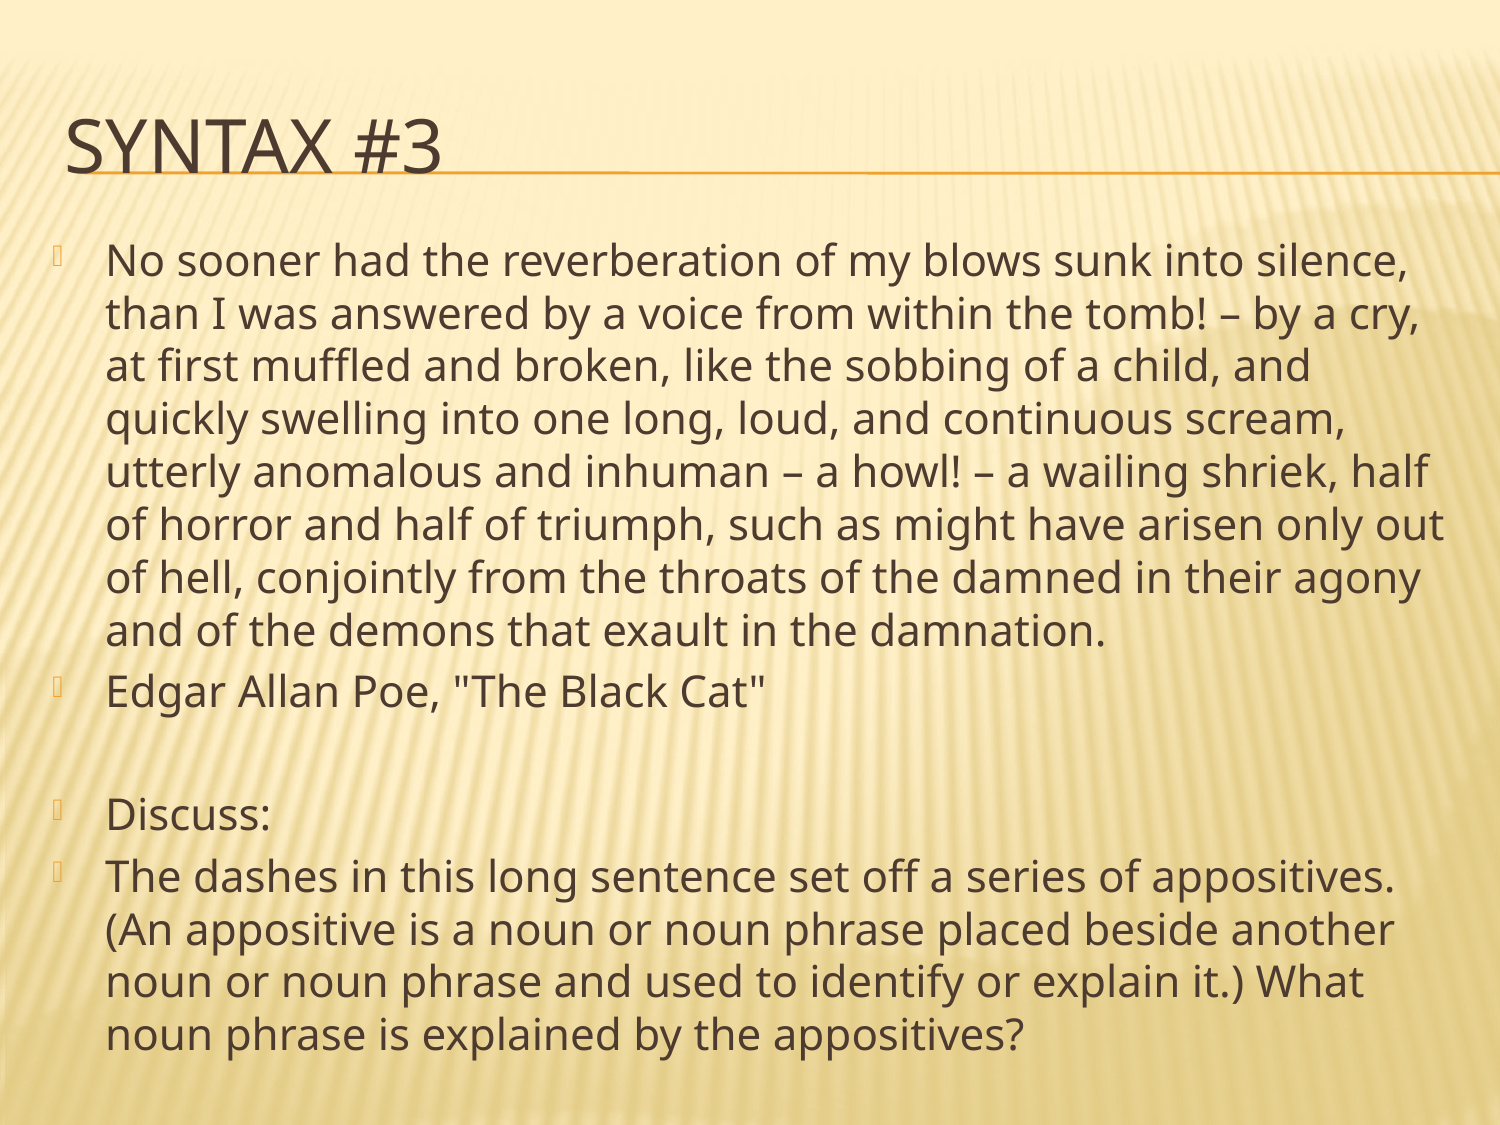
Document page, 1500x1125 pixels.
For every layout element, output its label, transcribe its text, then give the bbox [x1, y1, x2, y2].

title Syntax #3 [50, 75, 1475, 213]
list No sooner had the reverberation of my blows sunk into silence, than I was answered by a voice from within the tomb! – by a cry, at first muffled and broken, like the sobbing of a child, and quickly swelling into one long, loud, and continuous scream, utterly anomalous and inhuman – a howl! – a wailing shriek, half of horror and half of triumph, such as might have arisen only out of hell, conjointly from the throats of the damned in their agony and of the demons that exault in the damnation. Edgar Allan Poe, "The Black Cat" Discuss: The dashes in this long sentence set off a series of appositives. (An appositive is a noun or noun phrase placed beside another noun or noun phrase and used to identify or explain it.) What noun phrase is explained by the appositives? [37, 224, 1475, 1075]
